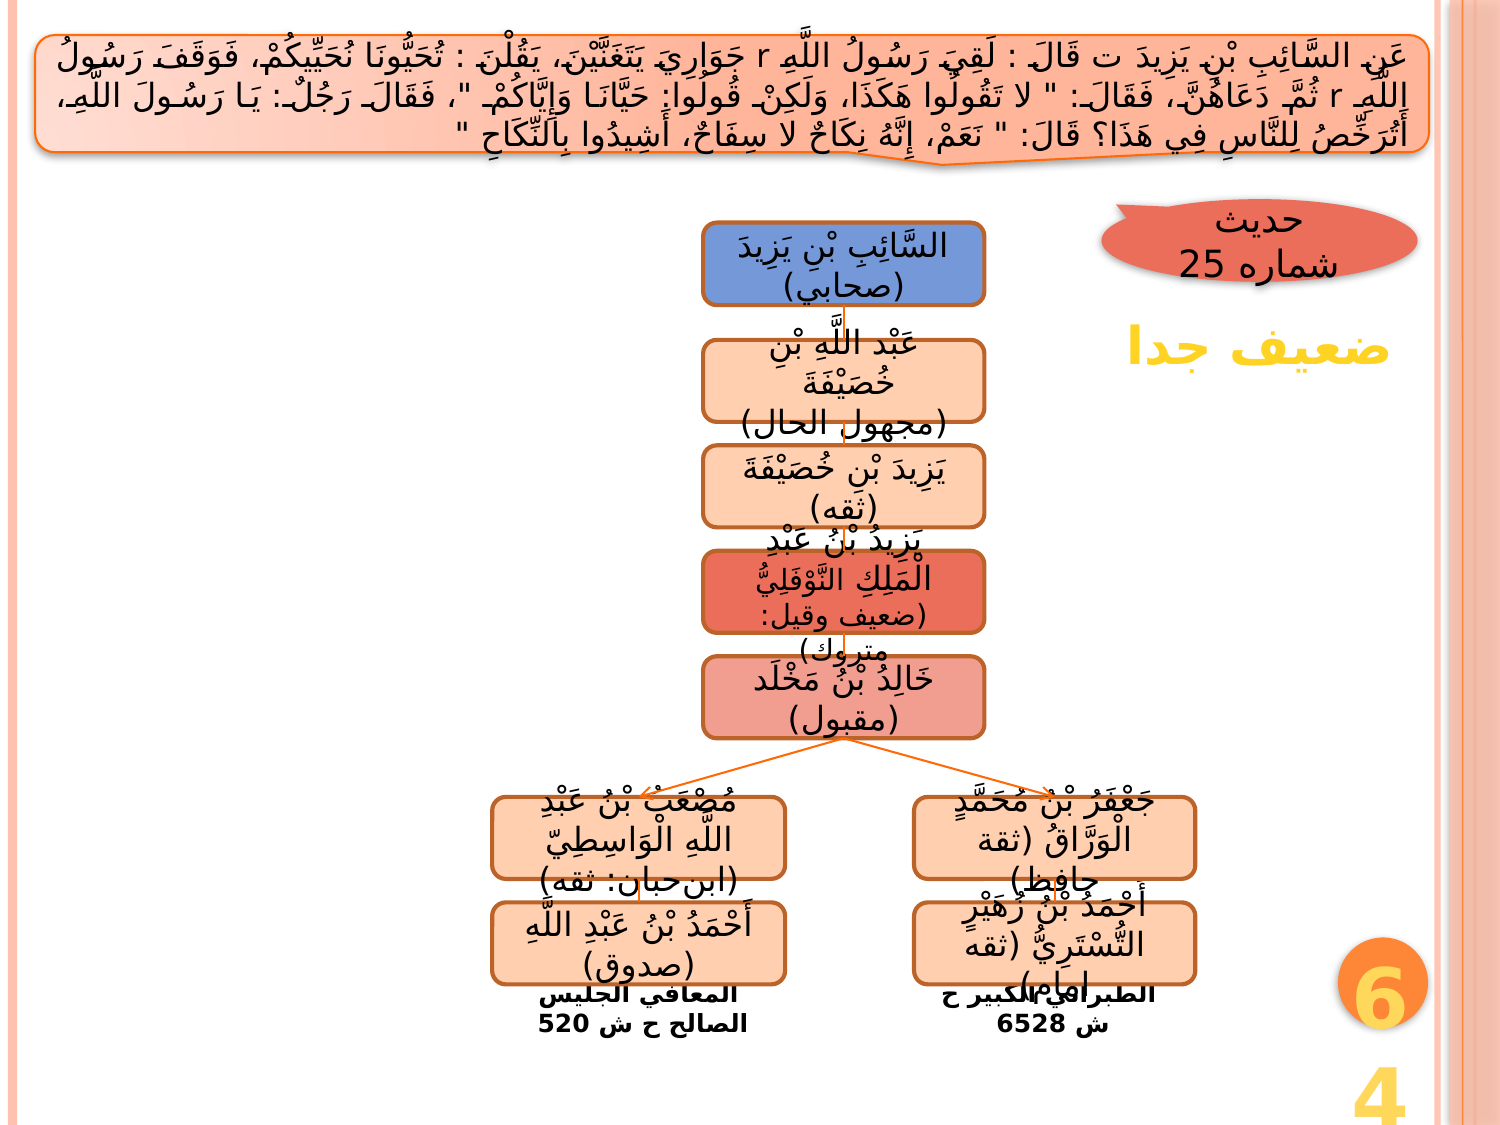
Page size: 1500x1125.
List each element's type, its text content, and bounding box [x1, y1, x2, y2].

text_box 64 [1318, 937, 1444, 1125]
text_box حديث شماره 25 [1101, 199, 1418, 282]
text_box السَّائِبِ بْنِ يَزِيدَ (صحابي) [701, 220, 987, 308]
text_box يَزِيدُ بْنُ عَبْدِ الْمَلِكِ النَّوْفَلِيُّ (ضعيف وقيل: متروك) [701, 548, 987, 635]
text_box خَالِدُ بْنُ مَخْلَد (مقبول) [701, 654, 987, 741]
text_box المعافي الجليس الصالح ح ش 520 [490, 982, 787, 1033]
text_box أَحْمَدُ بْنُ زُهَيْرٍ التُّسْتَرِيُّ (ثقه امام) [911, 900, 1198, 987]
text_box أَحْمَدُ بْنُ عَبْدِ اللَّهِ (صدوق) [490, 900, 788, 987]
text_box جَعْفَرُ بْنُ مُحَمَّدٍ الْوَرَّاقُ (ثقة حافظ) [978, 794, 1198, 882]
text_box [919, 661, 979, 874]
text_box مُصْعَبُ بْنُ عَبْدِ اللَّهِ الْوَاسِطِيّ (ابن‌حبان: ثقه) [490, 794, 788, 882]
text_box يَزِيدَ بْنِ خُصَيْفَةَ (ثقه) [701, 443, 987, 530]
text_box عَنِ السَّائِبِ بْنِ يَزِيدَ ت قَالَ : لَقِيَ رَسُولُ اللَّهِ r جَوَارِيَ يَتَغَنَّيْنَ، يَقُلْنَ : تُحَيُّونَا نُحَيِّيكُمْ، فَوَقَفَ رَسُولُ اللَّهِ r ثُمَّ دَعَاهُنَّ، فَقَالَ: " لا تَقُولُوا هَكَذَا، وَلَكِنْ قُولُوا: حَيَّانَا وَإِيَّاكُمْ "، فَقَالَ رَجُلٌ: يَا رَسُولَ اللَّهِ، أَتُرَخِّصُ لِلنَّاسِ فِي هَذَا؟ قَالَ: " نَعَمْ، إِنَّهُ نِكَاحٌ لا سِفَاحٌ، أَشِيدُوا بِالنِّكَاحِ " [34, 33, 1431, 166]
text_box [711, 664, 771, 871]
text_box الطبراني الكبير ح ش 6528 [912, 982, 1186, 1033]
text_box عَبْد اللَّهِ بْنِ خُصَيْفَةَ (مجهول الحال) [701, 337, 987, 424]
text_box ضعيف جدا [1111, 304, 1408, 383]
